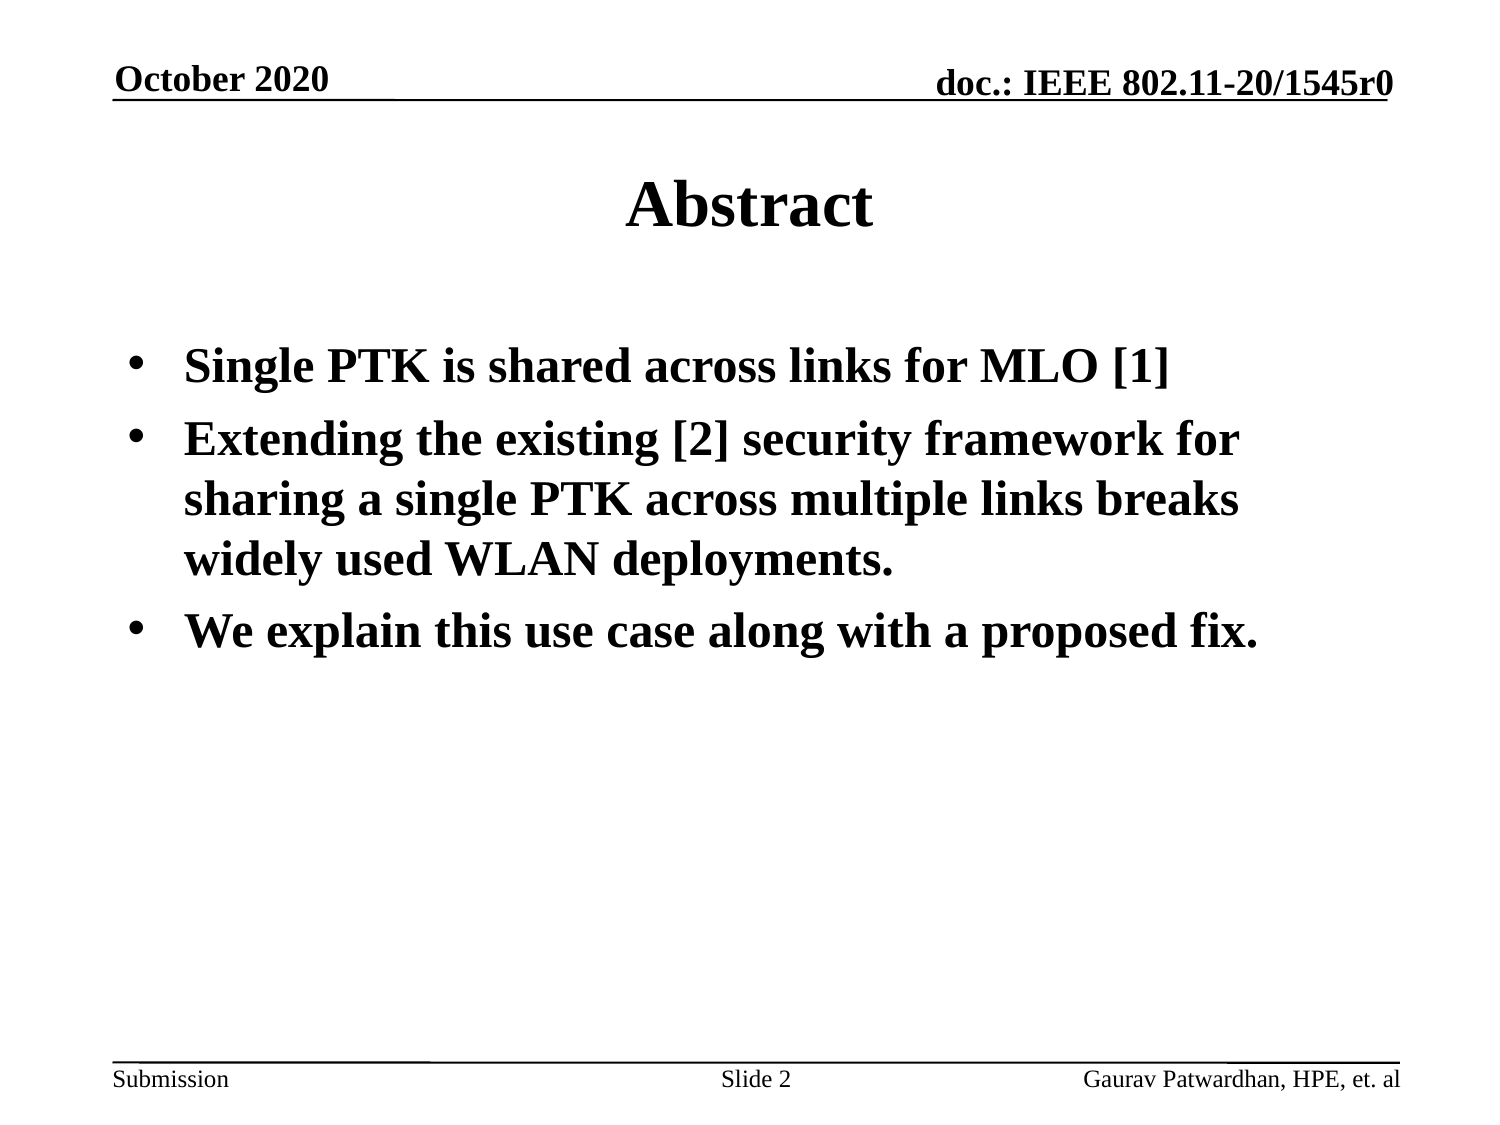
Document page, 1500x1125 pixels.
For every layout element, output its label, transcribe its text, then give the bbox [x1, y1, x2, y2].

footer Gaurav Patwardhan, HPE, et. al [902, 1061, 1402, 1093]
title Abstract [112, 112, 1388, 288]
list Single PTK is shared across links for MLO [1] Extending the existing [2] security framework for sharing a single PTK across multiple links breaks widely used WLAN deployments. We explain this use case along with a proposed fix. [112, 324, 1388, 1001]
slide_number Slide 2 [712, 1061, 800, 1123]
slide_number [114, 54, 540, 100]
